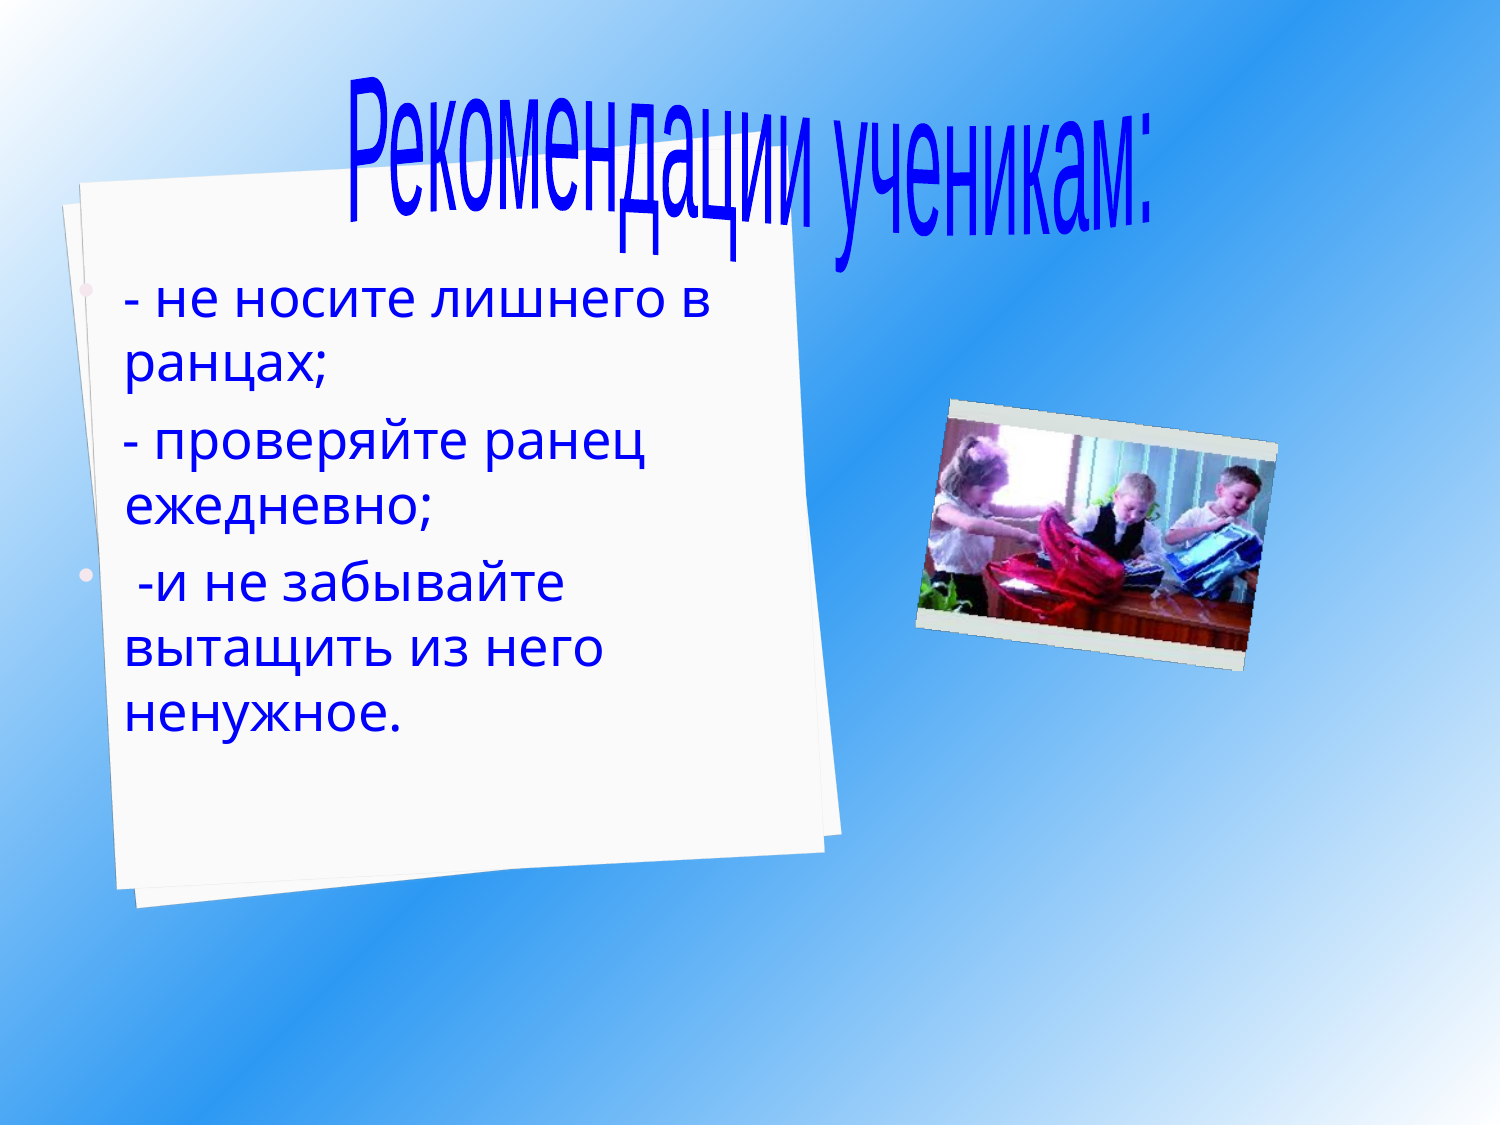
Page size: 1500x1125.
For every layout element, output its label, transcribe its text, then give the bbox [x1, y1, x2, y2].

text_box - не носите лишнего в ранцах; - проверяйте ранец ежедневно; -и не забывайте вытащить из него ненужное. [64, 255, 857, 1051]
picture [913, 397, 1278, 671]
